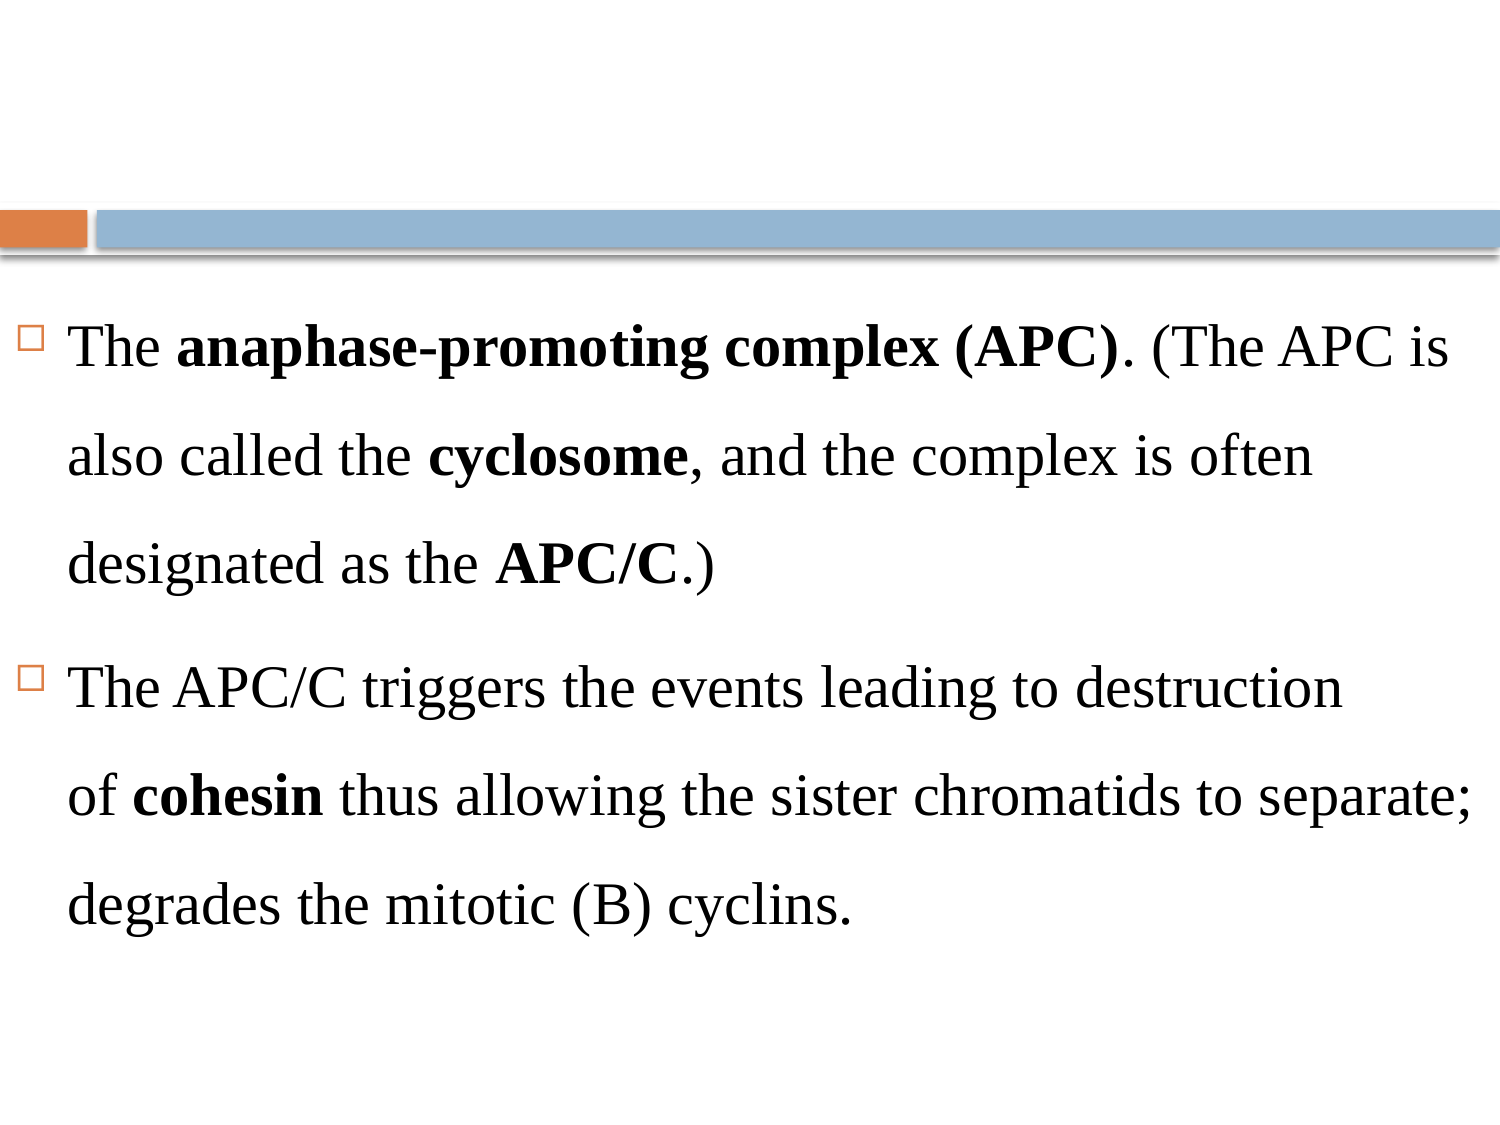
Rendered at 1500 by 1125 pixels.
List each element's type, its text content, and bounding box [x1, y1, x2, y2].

list The anaphase-promoting complex (APC). (The APC is also called the cyclosome, and the complex is often designated as the APC/C.) The APC/C triggers the events leading to destruction of cohesin thus allowing the sister chromatids to separate; degrades the mitotic (B) cyclins. [0, 262, 1500, 1125]
